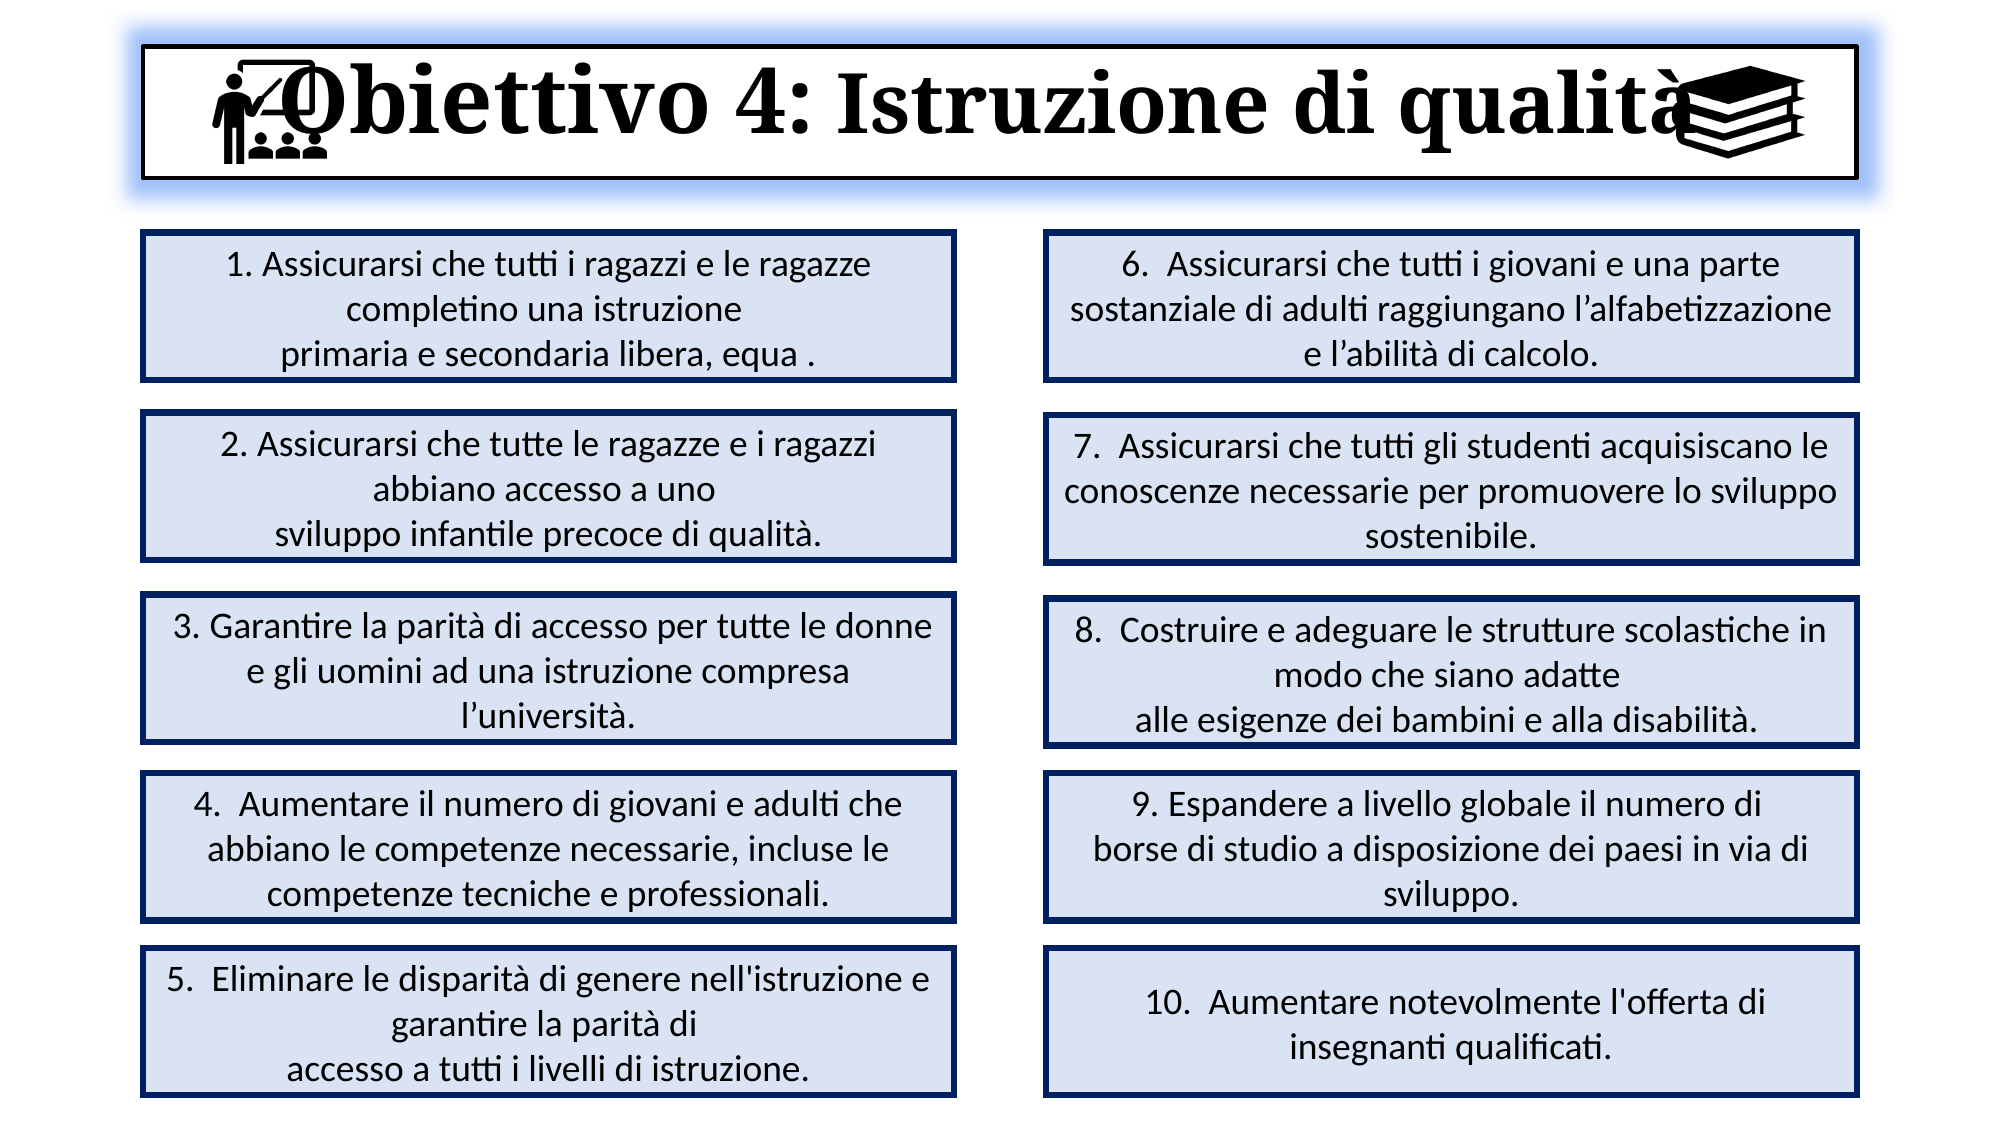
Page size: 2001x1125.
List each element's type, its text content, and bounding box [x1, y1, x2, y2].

text_box 3. Garantire la parità di accesso per tutte le donne e gli uomini ad una istruzione compresa l’università. [142, 593, 955, 743]
picture [1663, 56, 1814, 168]
text_box Obiettivo 4: Istruzione di qualità [142, 46, 1857, 178]
text_box 2. Assicurarsi che tutte le ragazze e i ragazzi abbiano accesso a uno sviluppo infantile precoce di qualità. [142, 412, 955, 561]
text_box 6. Assicurarsi che tutti i giovani e una parte sostanziale di adulti raggiungano l’alfabetizzazione e l’abilità di calcolo. [1045, 231, 1858, 381]
text_box 10. Aumentare notevolmente l'offerta di insegnanti qualificati. [1045, 947, 1858, 1096]
text_box 9. Espandere a livello globale il numero di borse di studio a disposizione dei paesi in via di sviluppo. [1045, 772, 1858, 922]
picture [205, 46, 335, 176]
text_box 8. Costruire e adeguare le strutture scolastiche in modo che siano adatte alle esigenze dei bambini e alla disabilità. [1045, 597, 1858, 747]
text_box 1. Assicurarsi che tutti i ragazzi e le ragazze completino una istruzione primaria e secondaria libera, equa . [142, 231, 955, 381]
text_box 4. Aumentare il numero di giovani e adulti che abbiano le competenze necessarie, incluse le competenze tecniche e professionali. [142, 772, 955, 922]
text_box 5. Eliminare le disparità di genere nell'istruzione e garantire la parità di accesso a tutti i livelli di istruzione. [142, 947, 955, 1096]
text_box 7. Assicurarsi che tutti gli studenti acquisiscano le conoscenze necessarie per promuovere lo sviluppo sostenibile. [1045, 414, 1858, 563]
